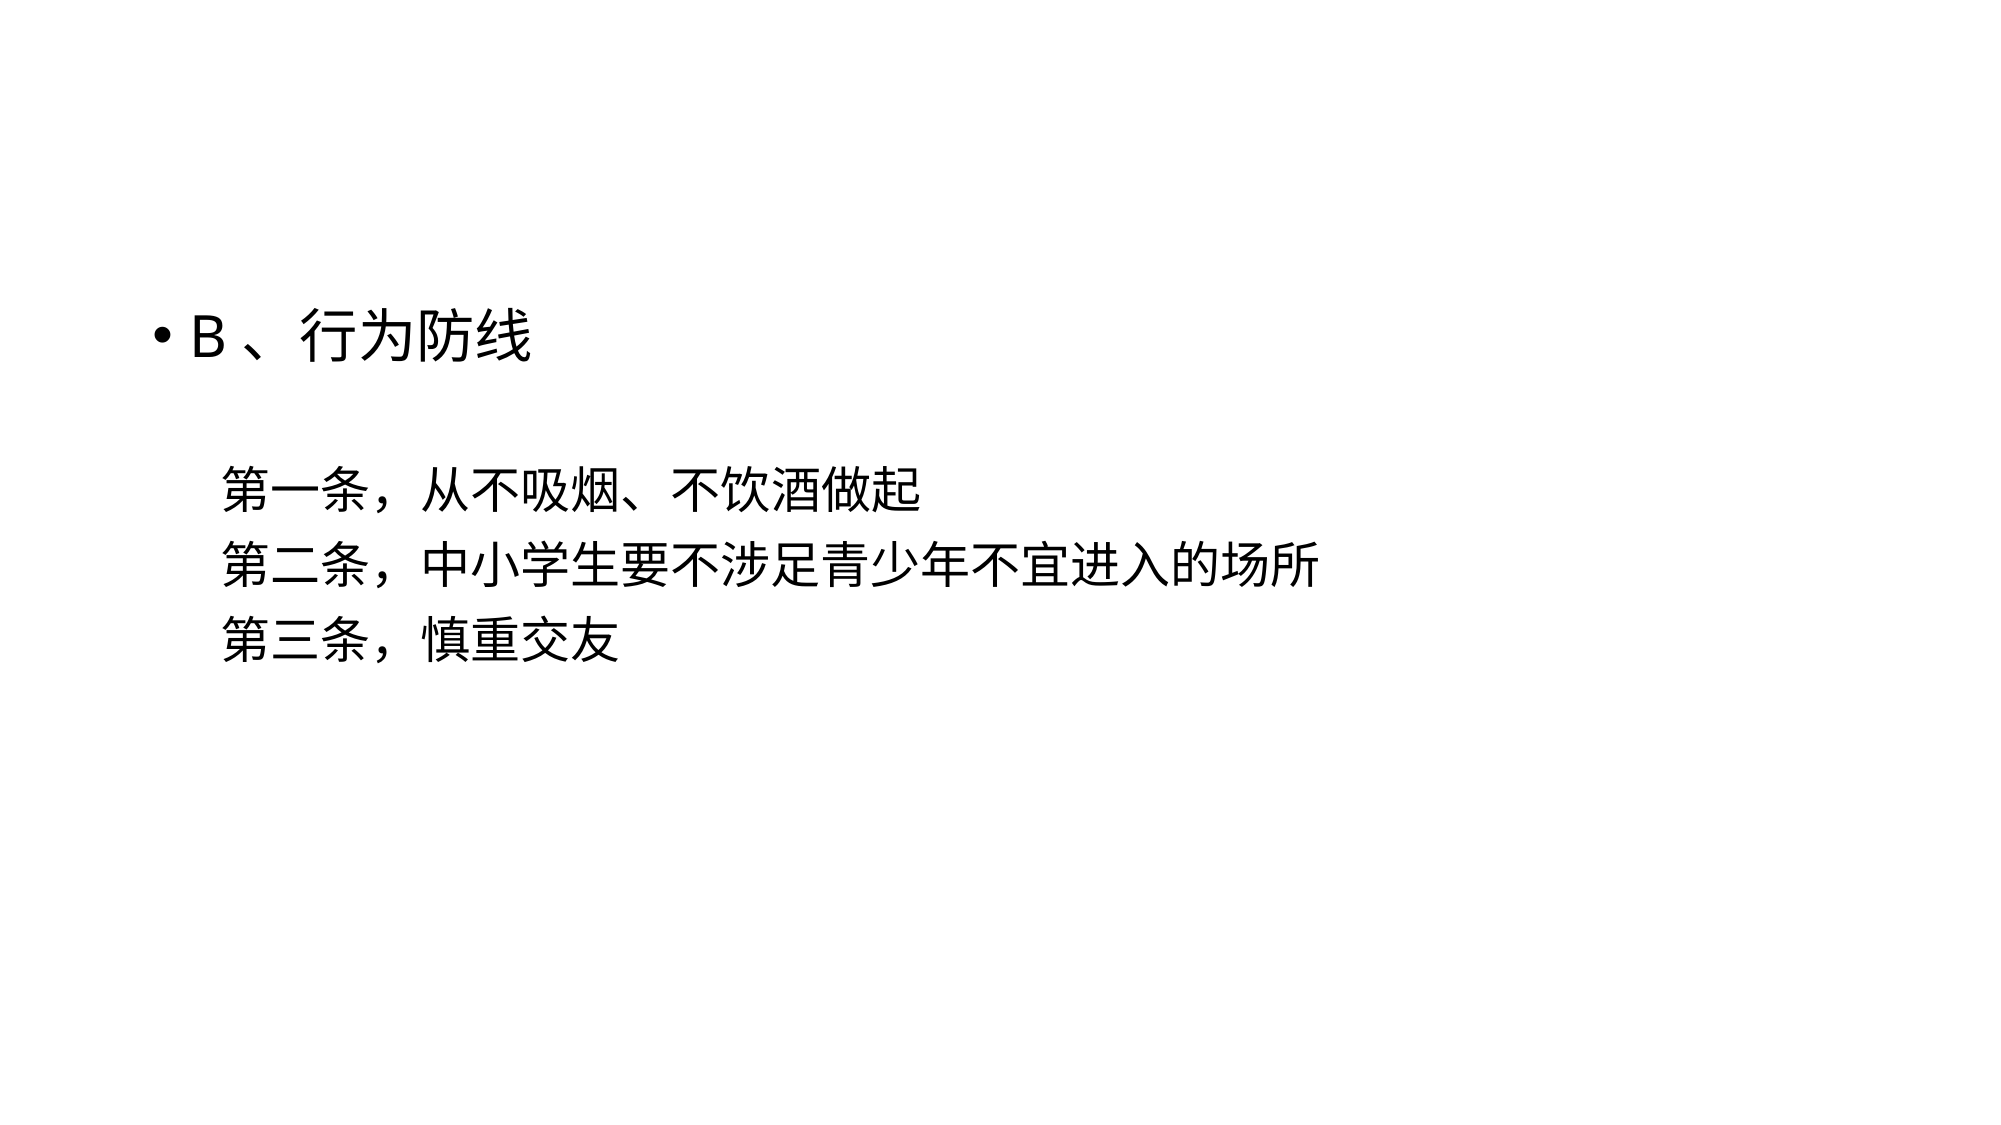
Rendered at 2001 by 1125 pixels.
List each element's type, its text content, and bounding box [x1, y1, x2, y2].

list B、行为防线 第一条，从不吸烟、不饮酒做起 第二条，中小学生要不涉足青少年不宜进入的场所 第三条，慎重交友 [137, 299, 1863, 1014]
